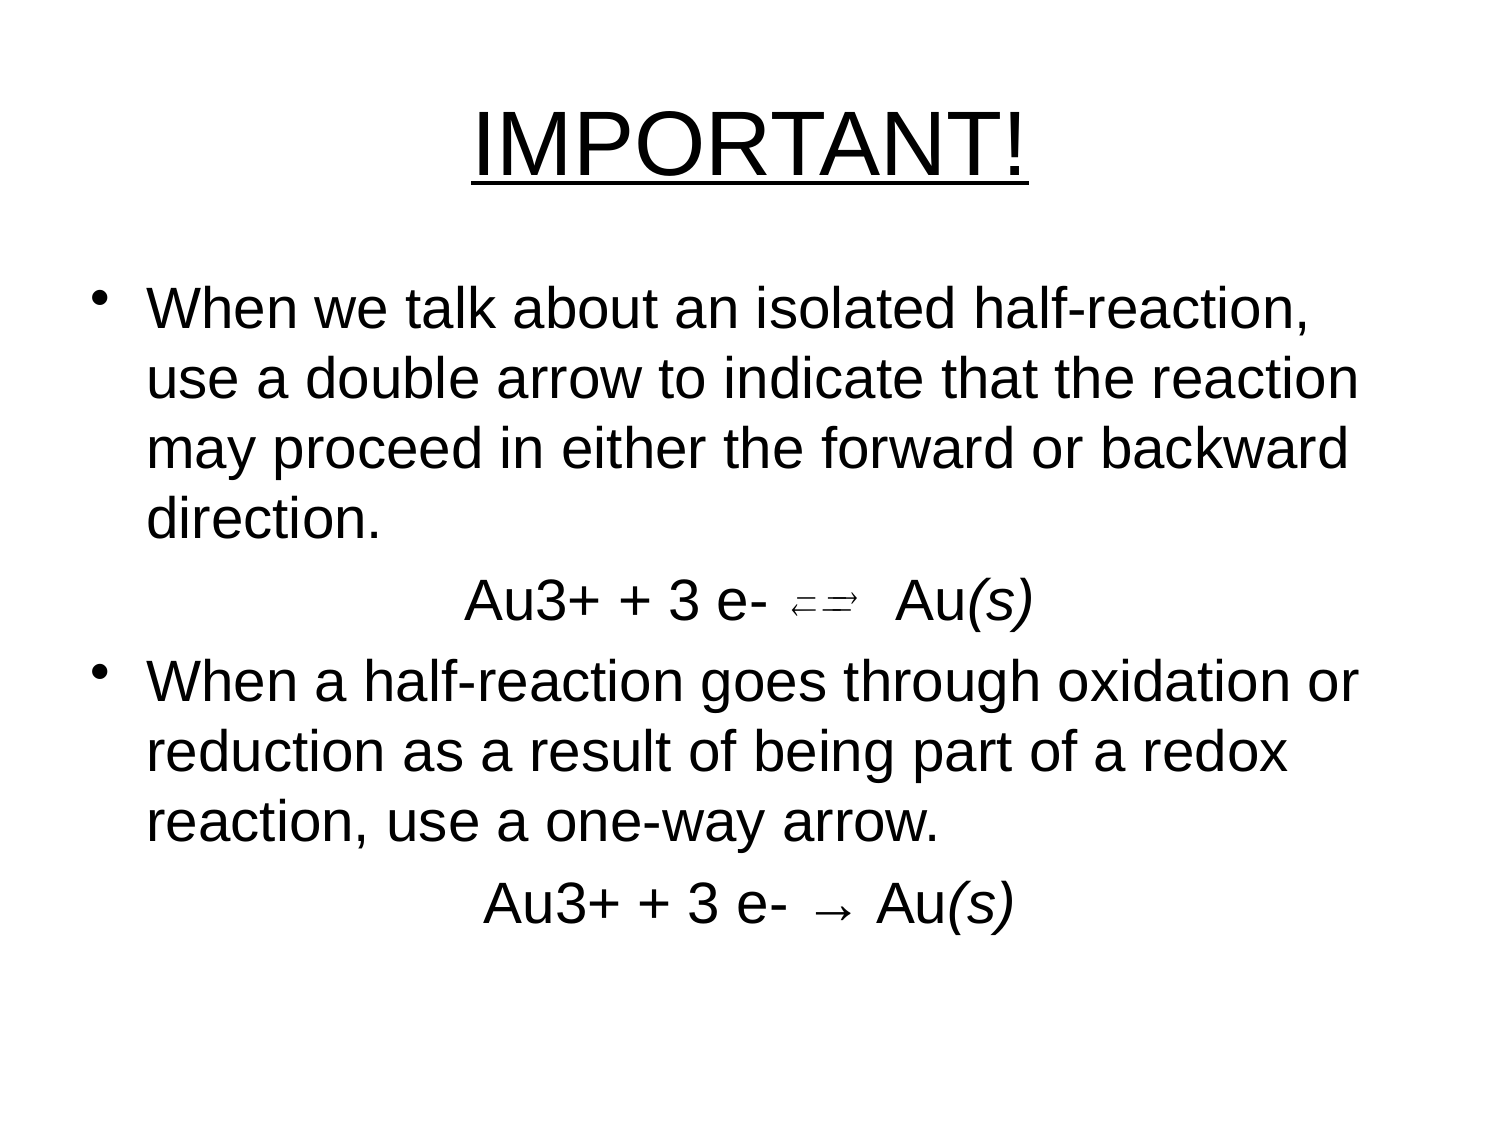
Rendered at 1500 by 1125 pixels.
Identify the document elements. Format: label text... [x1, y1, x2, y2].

list When we talk about an isolated half-reaction, use a double arrow to indicate that the reaction may proceed in either the forward or backward direction. Au3+ + 3 e- Au(s) When a half-reaction goes through oxidation or reduction as a result of being part of a redox reaction, use a one-way arrow. Au3+ + 3 e- → Au(s) [74, 262, 1426, 1006]
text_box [787, 574, 869, 638]
title IMPORTANT! [74, 44, 1426, 233]
